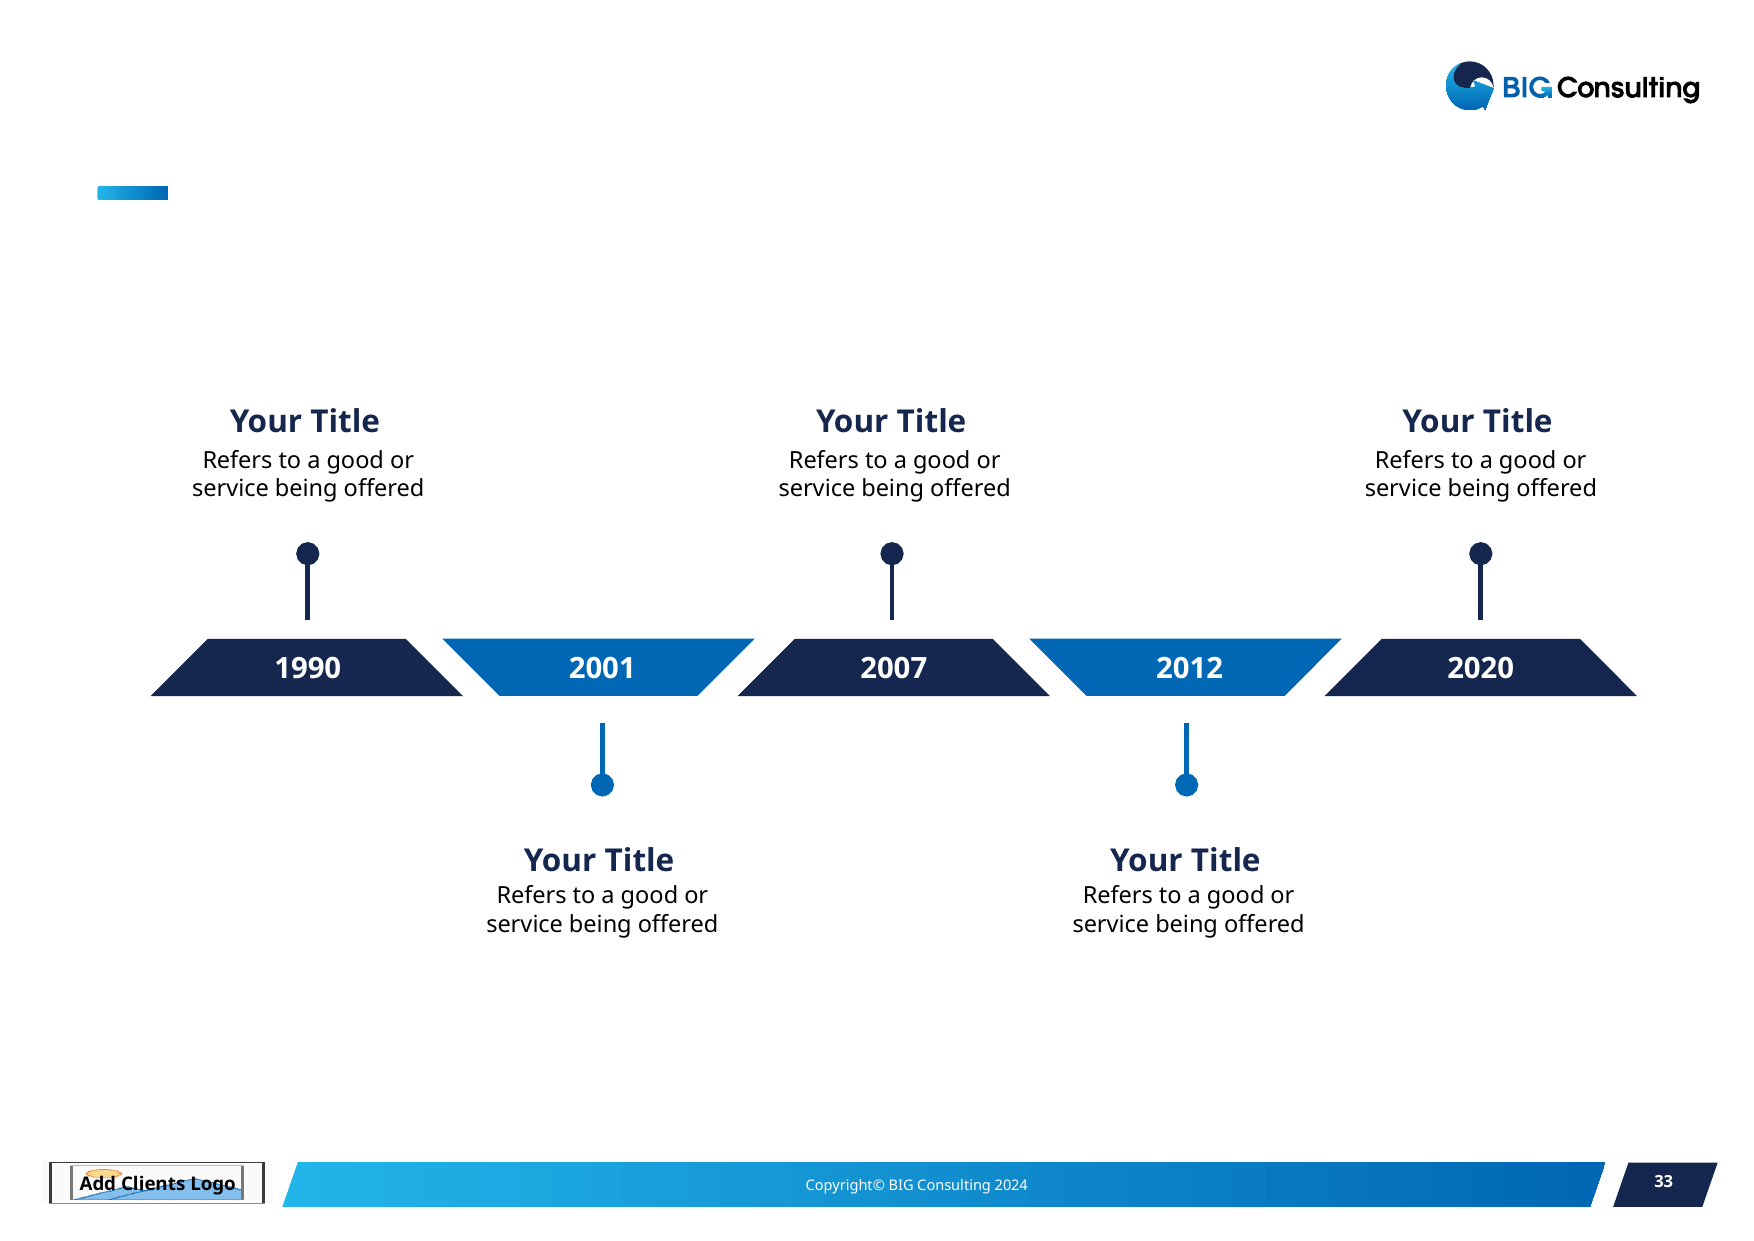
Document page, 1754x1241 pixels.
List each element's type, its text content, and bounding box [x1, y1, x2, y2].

text_box 2001 [554, 641, 651, 692]
text_box 2012 [1141, 641, 1238, 692]
text_box Your Title [801, 393, 982, 429]
text_box Refers to a good or service being offered [1321, 429, 1641, 518]
text_box Your Title [1387, 393, 1568, 429]
text_box Your Title [215, 393, 395, 429]
picture [42, 1160, 273, 1205]
text_box 1990 [259, 641, 357, 692]
text_box Your Title [1095, 832, 1276, 864]
text_box Refers to a good or service being offered [442, 864, 763, 953]
slide_number 33 [1625, 1167, 1703, 1198]
text_box Refers to a good or service being offered [148, 429, 468, 518]
text_box [442, 638, 755, 696]
text_box Refers to a good or service being offered [1028, 864, 1349, 953]
text_box [150, 638, 463, 697]
text_box 2007 [845, 641, 943, 692]
text_box [737, 638, 1051, 697]
text_box 2020 [1432, 641, 1530, 692]
text_box [1324, 638, 1638, 697]
text_box Your Title [509, 832, 689, 864]
text_box Refers to a good or service being offered [734, 429, 1055, 518]
text_box [1029, 638, 1342, 696]
